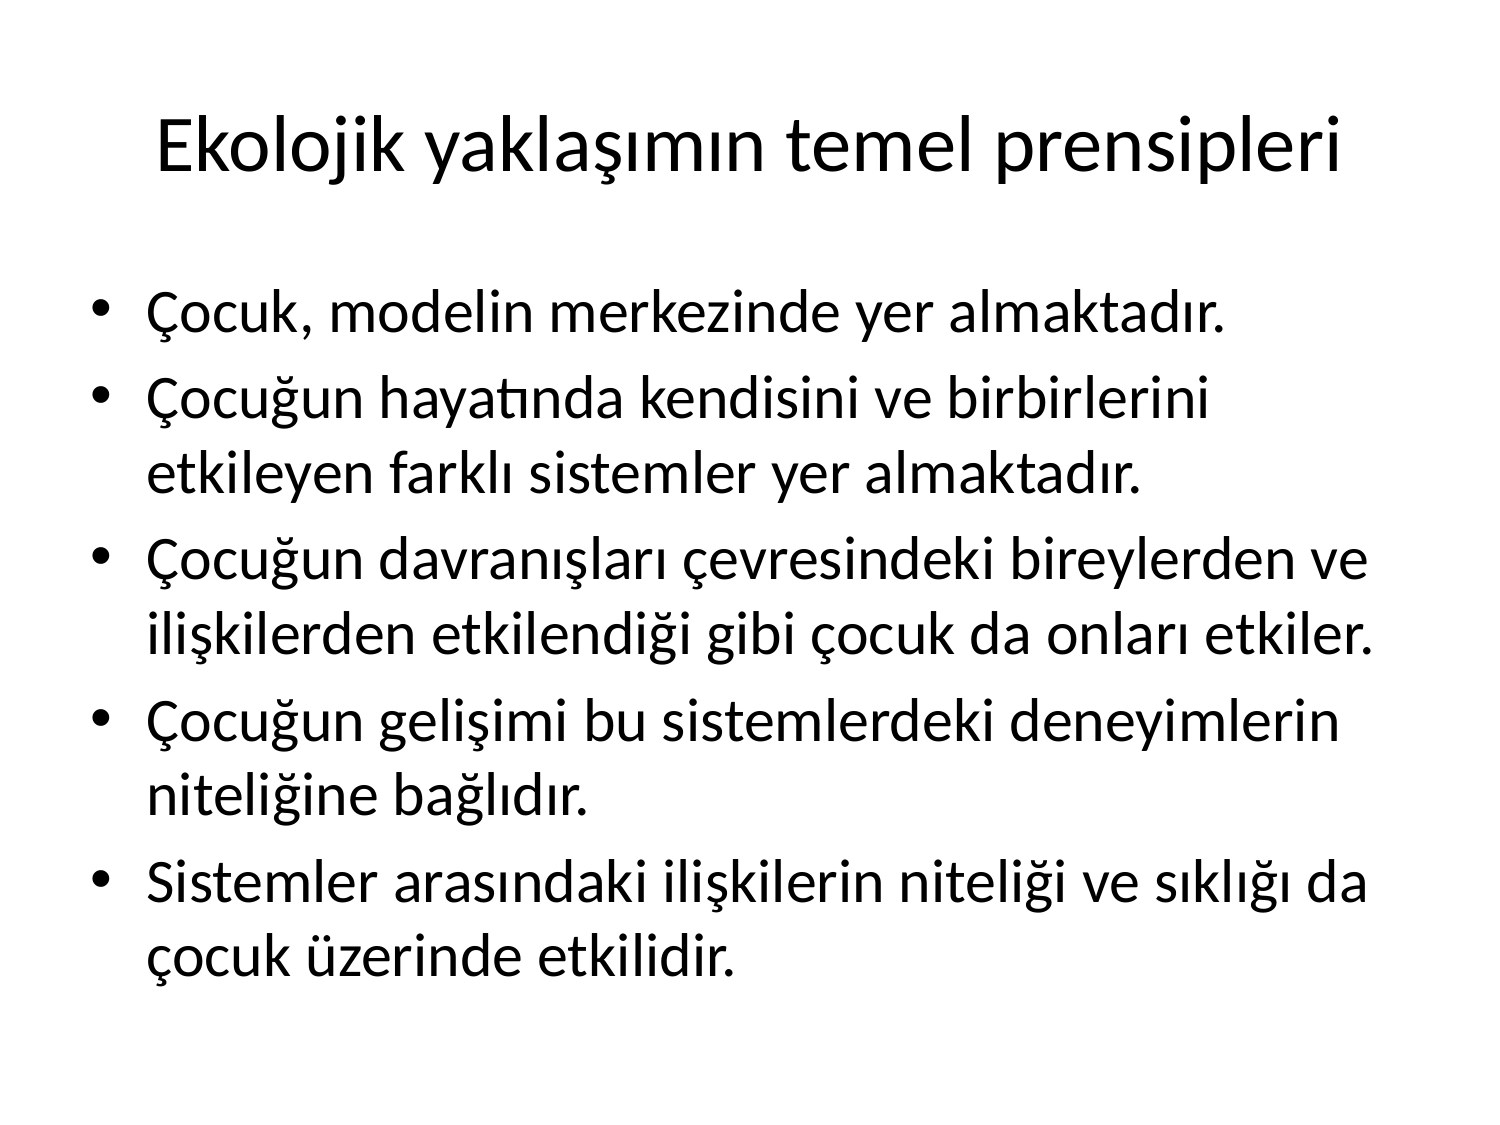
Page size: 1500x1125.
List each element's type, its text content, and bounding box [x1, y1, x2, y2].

list Çocuk, modelin merkezinde yer almaktadır. Çocuğun hayatında kendisini ve birbirlerini etkileyen farklı sistemler yer almaktadır. Çocuğun davranışları çevresindeki bireylerden ve ilişkilerden etkilendiği gibi çocuk da onları etkiler. Çocuğun gelişimi bu sistemlerdeki deneyimlerin niteliğine bağlıdır. Sistemler arasındaki ilişkilerin niteliği ve sıklığı da çocuk üzerinde etkilidir. [75, 262, 1425, 1005]
title Ekolojik yaklaşımın temel prensipleri [75, 45, 1425, 233]
